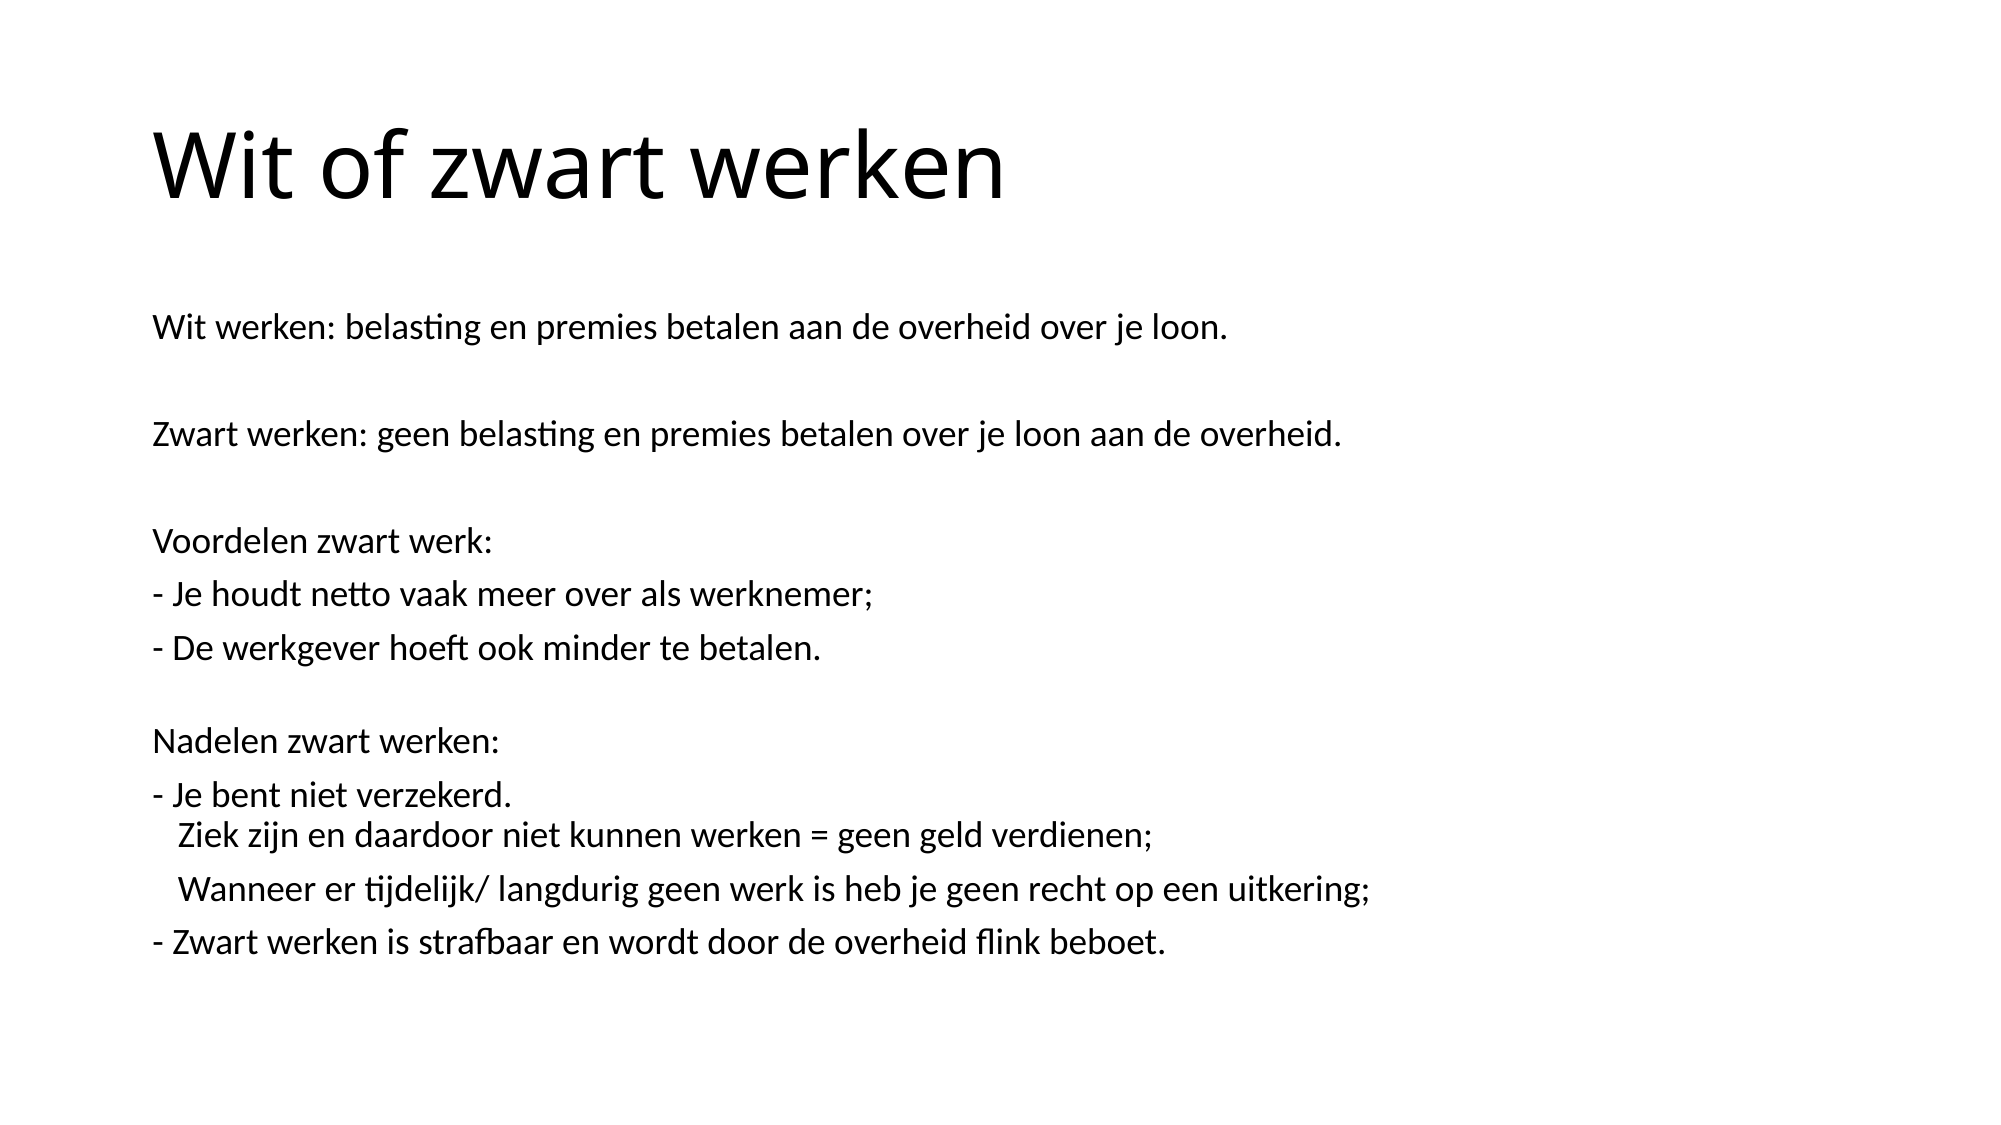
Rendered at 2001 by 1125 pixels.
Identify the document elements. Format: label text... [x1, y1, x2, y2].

title Wit of zwart werken [137, 59, 1863, 278]
list Wit werken: belasting en premies betalen aan de overheid over je loon. Zwart werken: geen belasting en premies betalen over je loon aan de overheid. Voordelen zwart werk: - Je houdt netto vaak meer over als werknemer; - De werkgever hoeft ook minder te betalen. Nadelen zwart werken: - Je bent niet verzekerd. Ziek zijn en daardoor niet kunnen werken = geen geld verdienen; Wanneer er tijdelijk/ langdurig geen werk is heb je geen recht op een uitkering; - Zwart werken is strafbaar en wordt door de overheid flink beboet. [137, 299, 1863, 1014]
